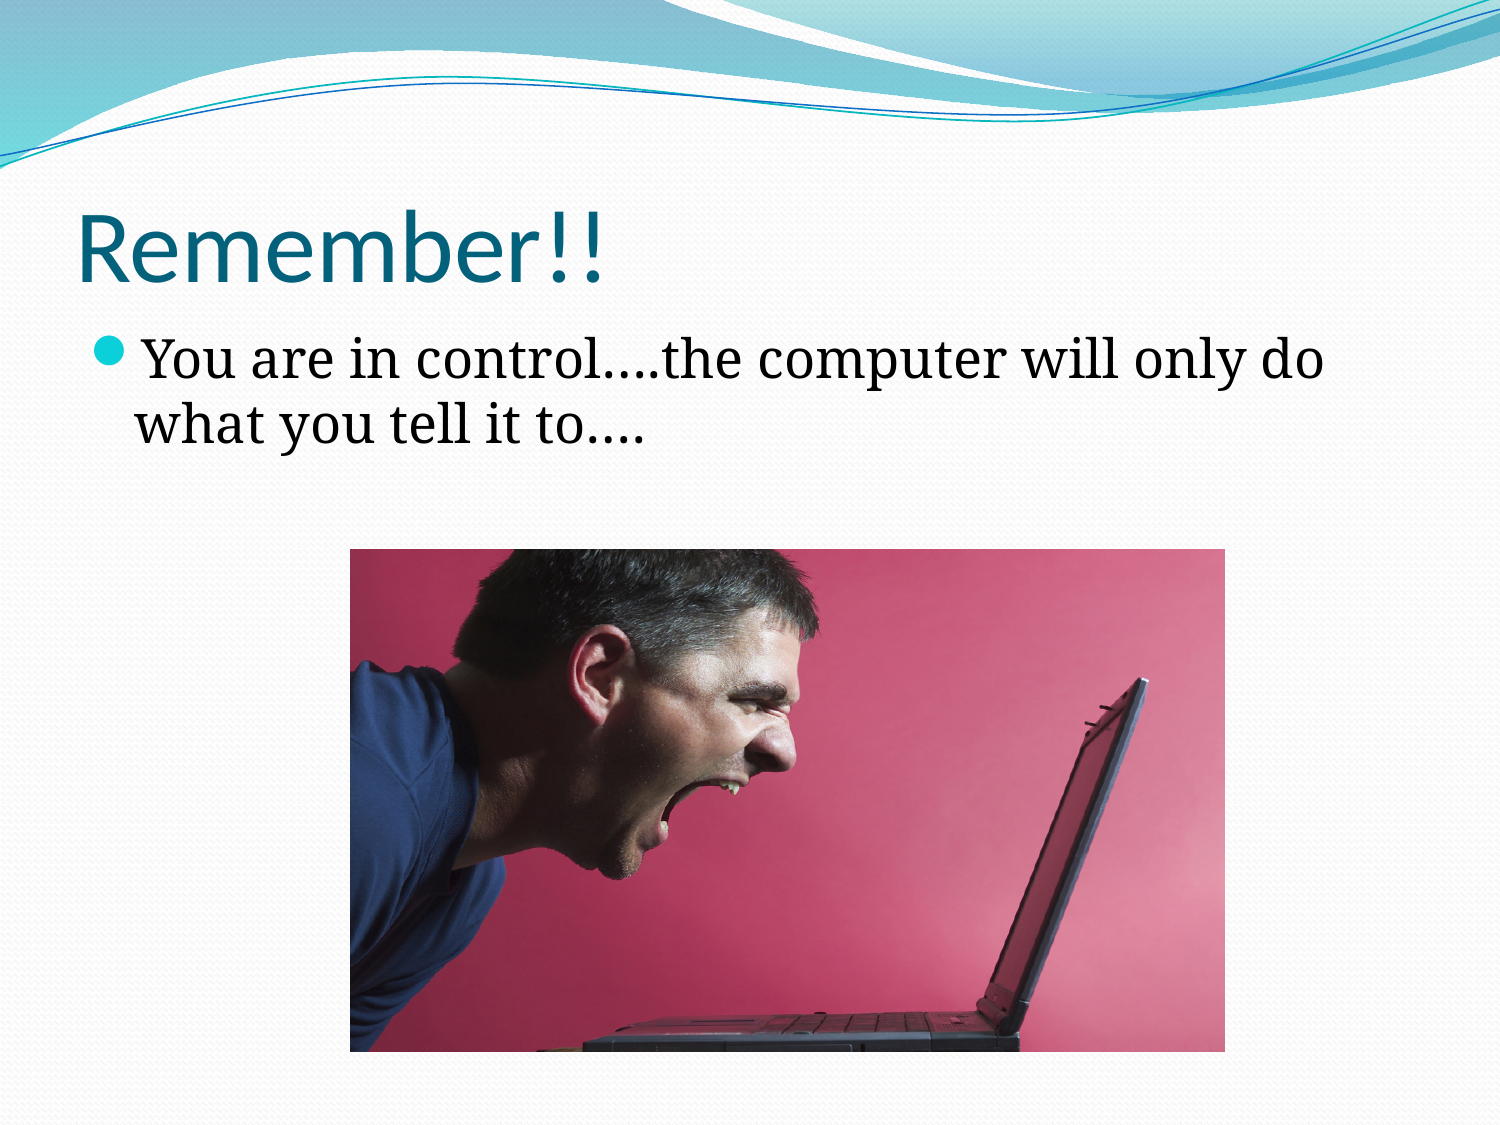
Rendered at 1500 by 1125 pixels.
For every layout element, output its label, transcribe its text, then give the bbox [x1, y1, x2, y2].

list You are in control….the computer will only do what you tell it to…. [75, 317, 1425, 1038]
title Remember!! [75, 115, 1425, 303]
picture [349, 549, 1226, 1053]
